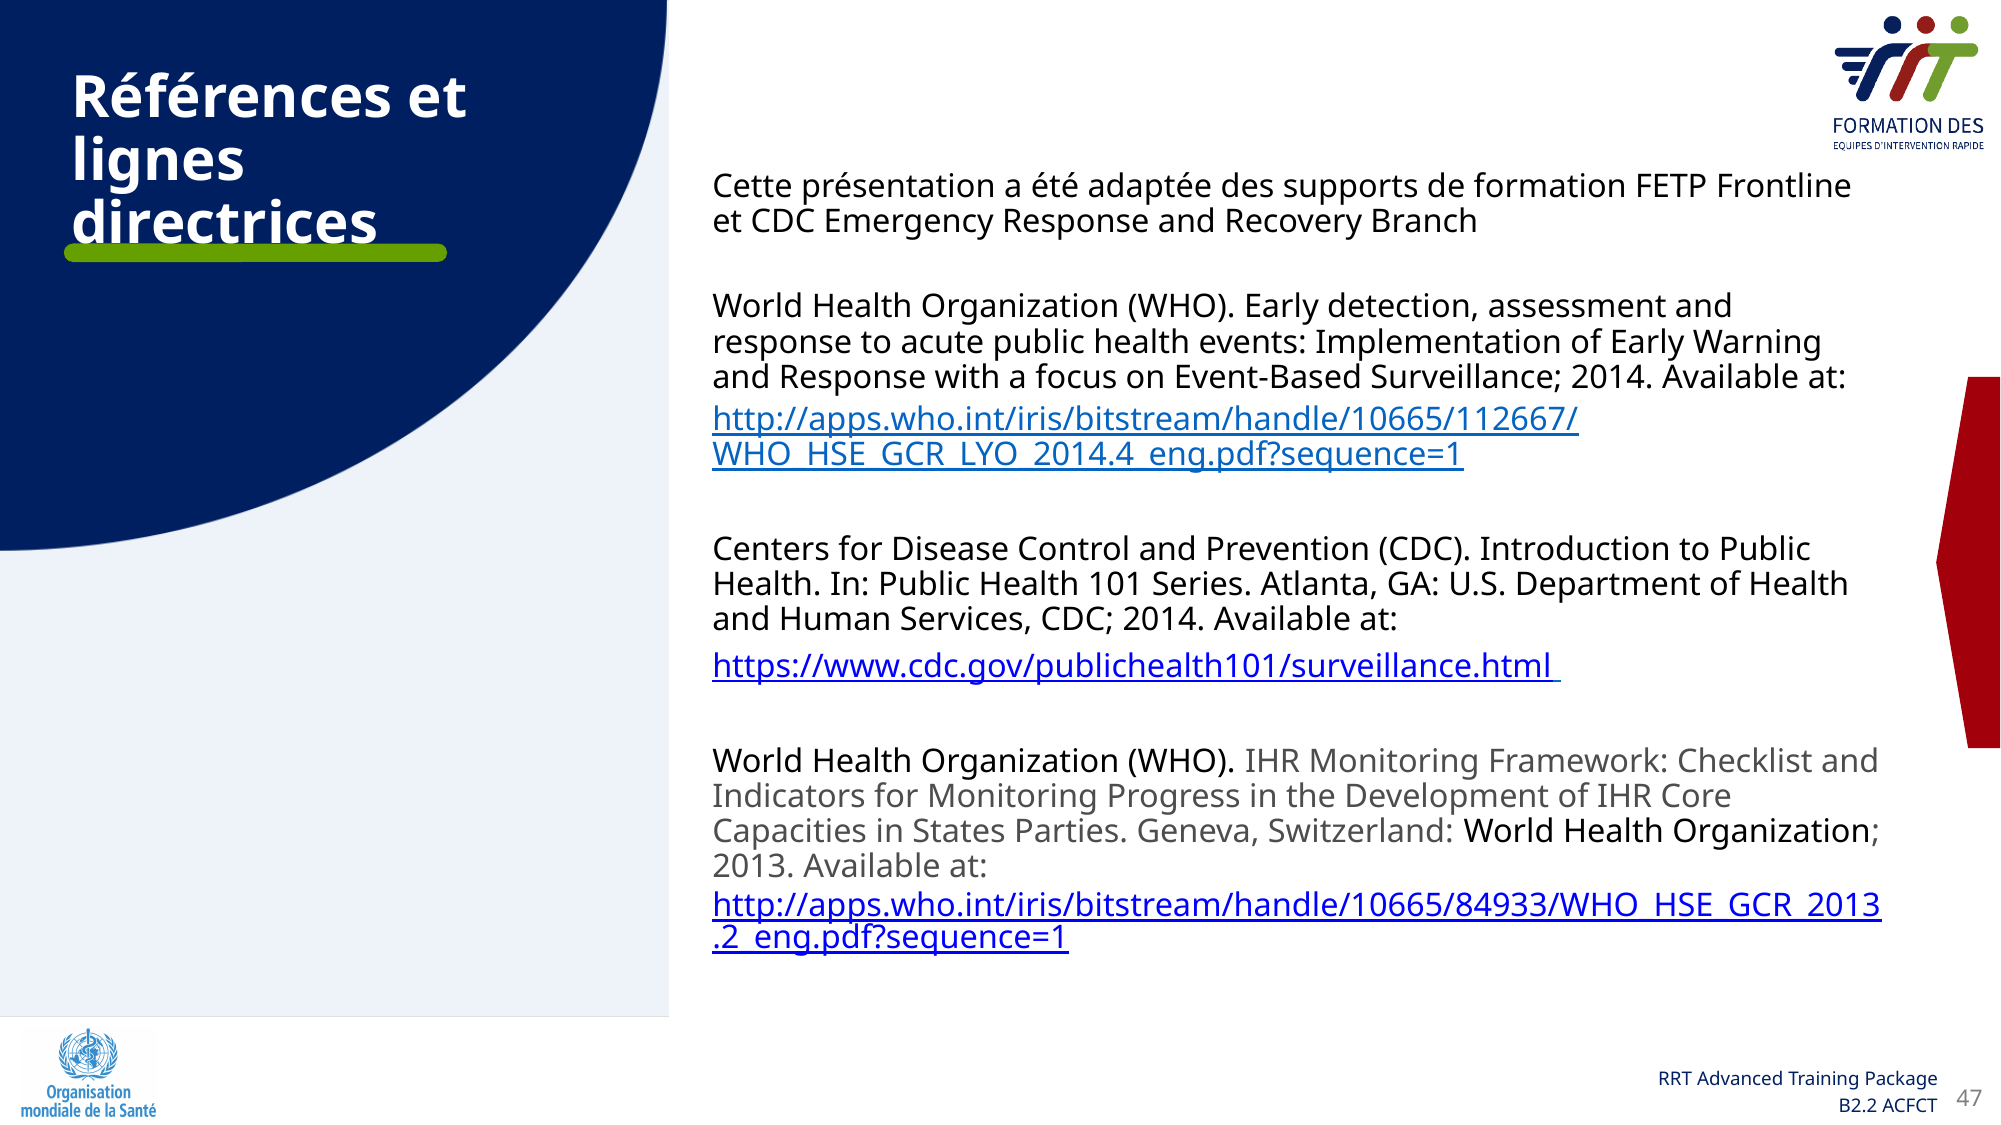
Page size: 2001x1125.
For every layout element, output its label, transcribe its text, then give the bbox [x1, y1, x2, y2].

list Cette présentation a été adaptée des supports de formation FETP Frontline et CDC Emergency Response and Recovery Branch World Health Organization (WHO). Early detection, assessment and response to acute public health events: Implementation of Early Warning and Response with a focus on Event-Based Surveillance; 2014. Available at: http://apps.who.int/iris/bitstream/handle/10665/112667/WHO_HSE_GCR_LYO_2014.4_eng.pdf?sequence=1 Centers for Disease Control and Prevention (CDC). Introduction to Public Health. In: Public Health 101 Series. Atlanta, GA: U.S. Department of Health and Human Services, CDC; 2014. Available at: https://www.cdc.gov/publichealth101/surveillance.html World Health Organization (WHO). IHR Monitoring Framework: Checklist and Indicators for Monitoring Progress in the Development of IHR Core Capacities in States Parties. Geneva, Switzerland: World Health Organization; 2013. Available at: http://apps.who.int/iris/bitstream/handle/10665/84933/WHO_HSE_GCR_2013.2_eng.pdf?sequence=1 [704, 161, 1891, 977]
title Références et lignes directrices [63, 42, 552, 282]
picture [1833, 15, 1984, 151]
picture [0, 0, 669, 1018]
picture [20, 1027, 157, 1118]
